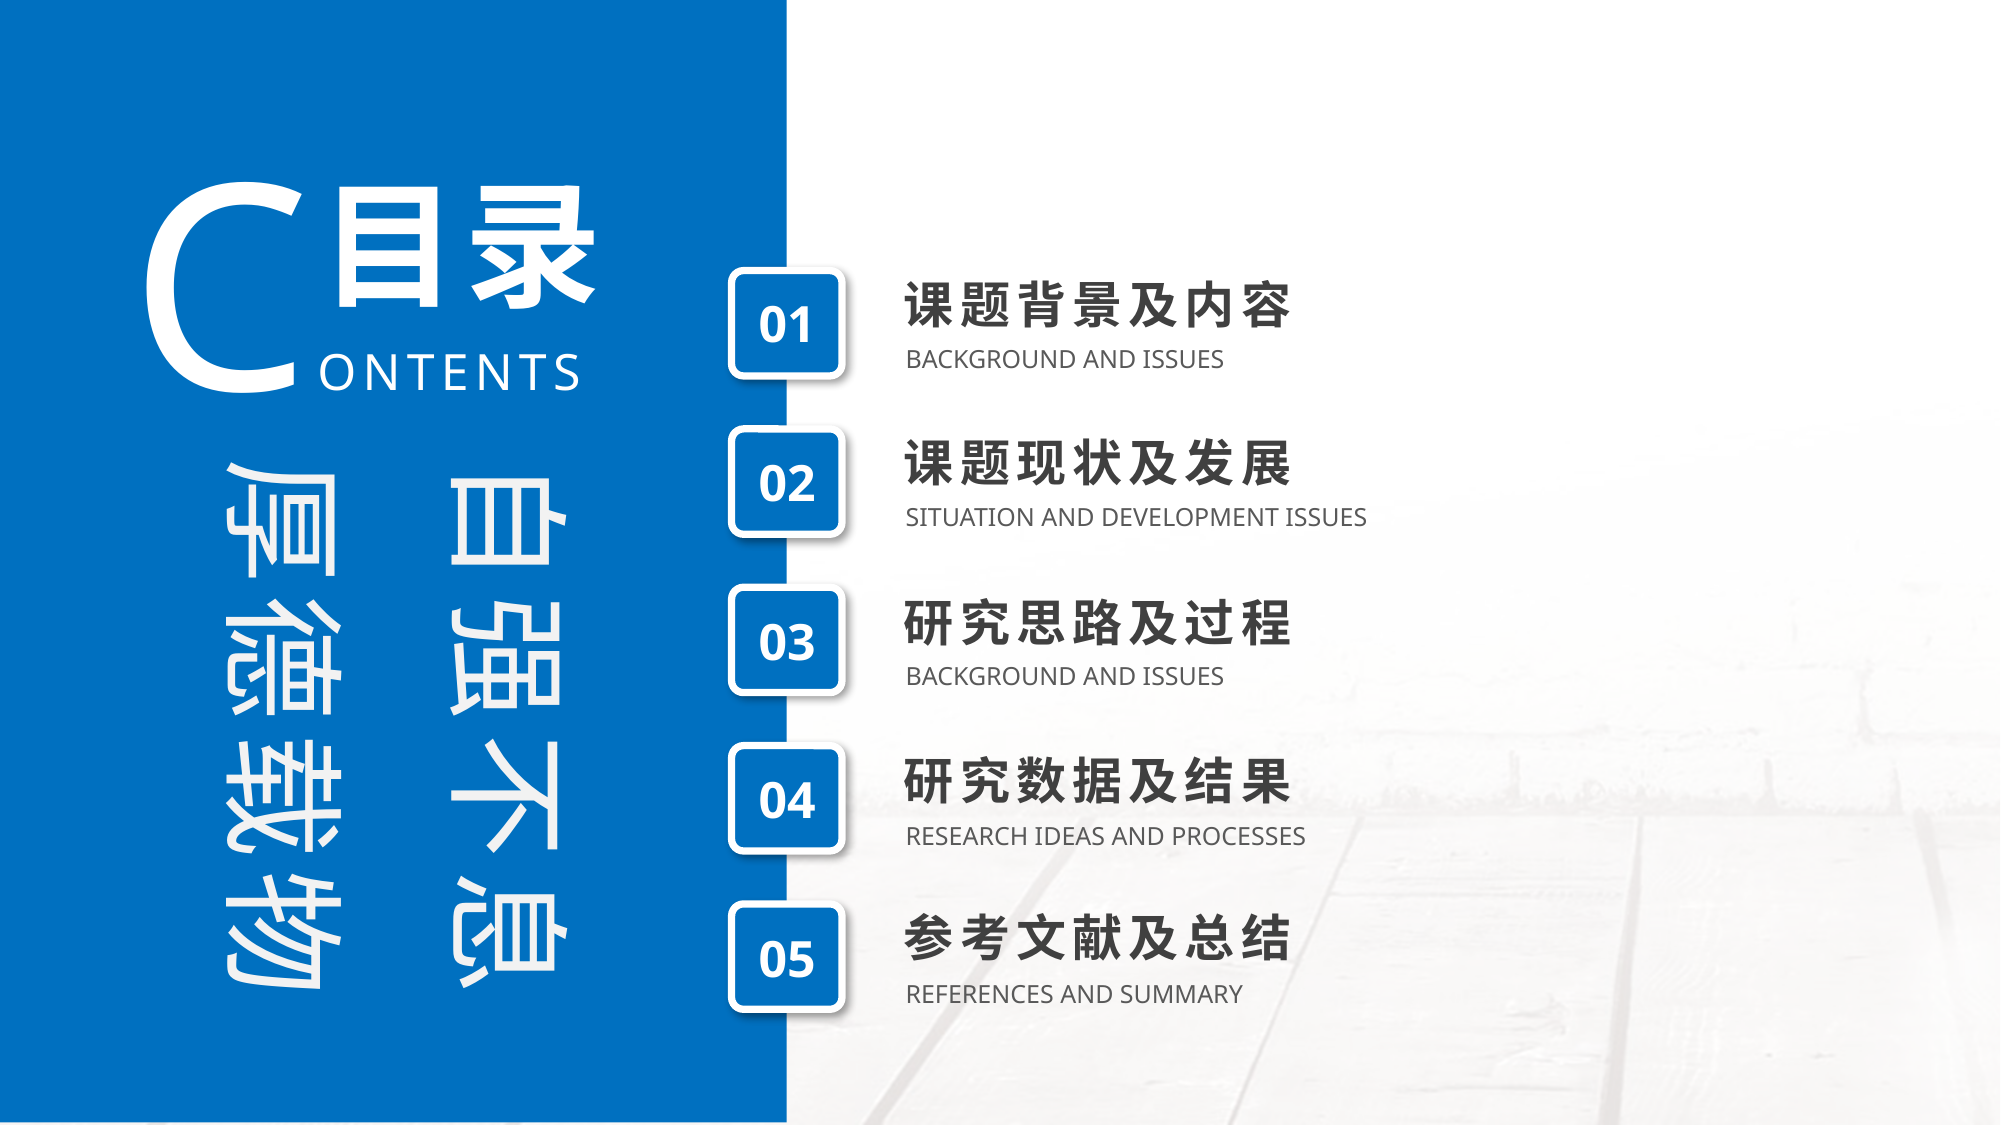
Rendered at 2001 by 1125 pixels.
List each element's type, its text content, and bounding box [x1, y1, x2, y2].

text_box 研究思路及过程 [888, 583, 1347, 659]
text_box REFERENCES AND SUMMARY [890, 970, 1286, 1016]
text_box SITUATION AND DEVELOPMENT ISSUES [890, 493, 1429, 539]
text_box 自强不息 厚德载物 [184, 443, 670, 1061]
text_box 课题背景及内容 [888, 266, 1347, 341]
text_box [727, 270, 847, 376]
text_box 目录 [305, 151, 673, 331]
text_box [727, 428, 847, 535]
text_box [727, 903, 847, 1010]
text_box BACKGROUND AND ISSUES [890, 653, 1286, 699]
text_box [727, 587, 847, 693]
text_box CONTENTS [114, 96, 667, 456]
text_box [0, 0, 788, 1123]
text_box RESEARCH IDEAS AND PROCESSES [890, 813, 1394, 858]
text_box 参考文献及总结 [888, 899, 1347, 975]
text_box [727, 745, 847, 851]
text_box 课题现状及发展 [888, 424, 1347, 500]
picture [0, 0, 2001, 1125]
text_box BACKGROUND AND ISSUES [890, 336, 1286, 381]
text_box 研究数据及结果 [888, 742, 1347, 818]
